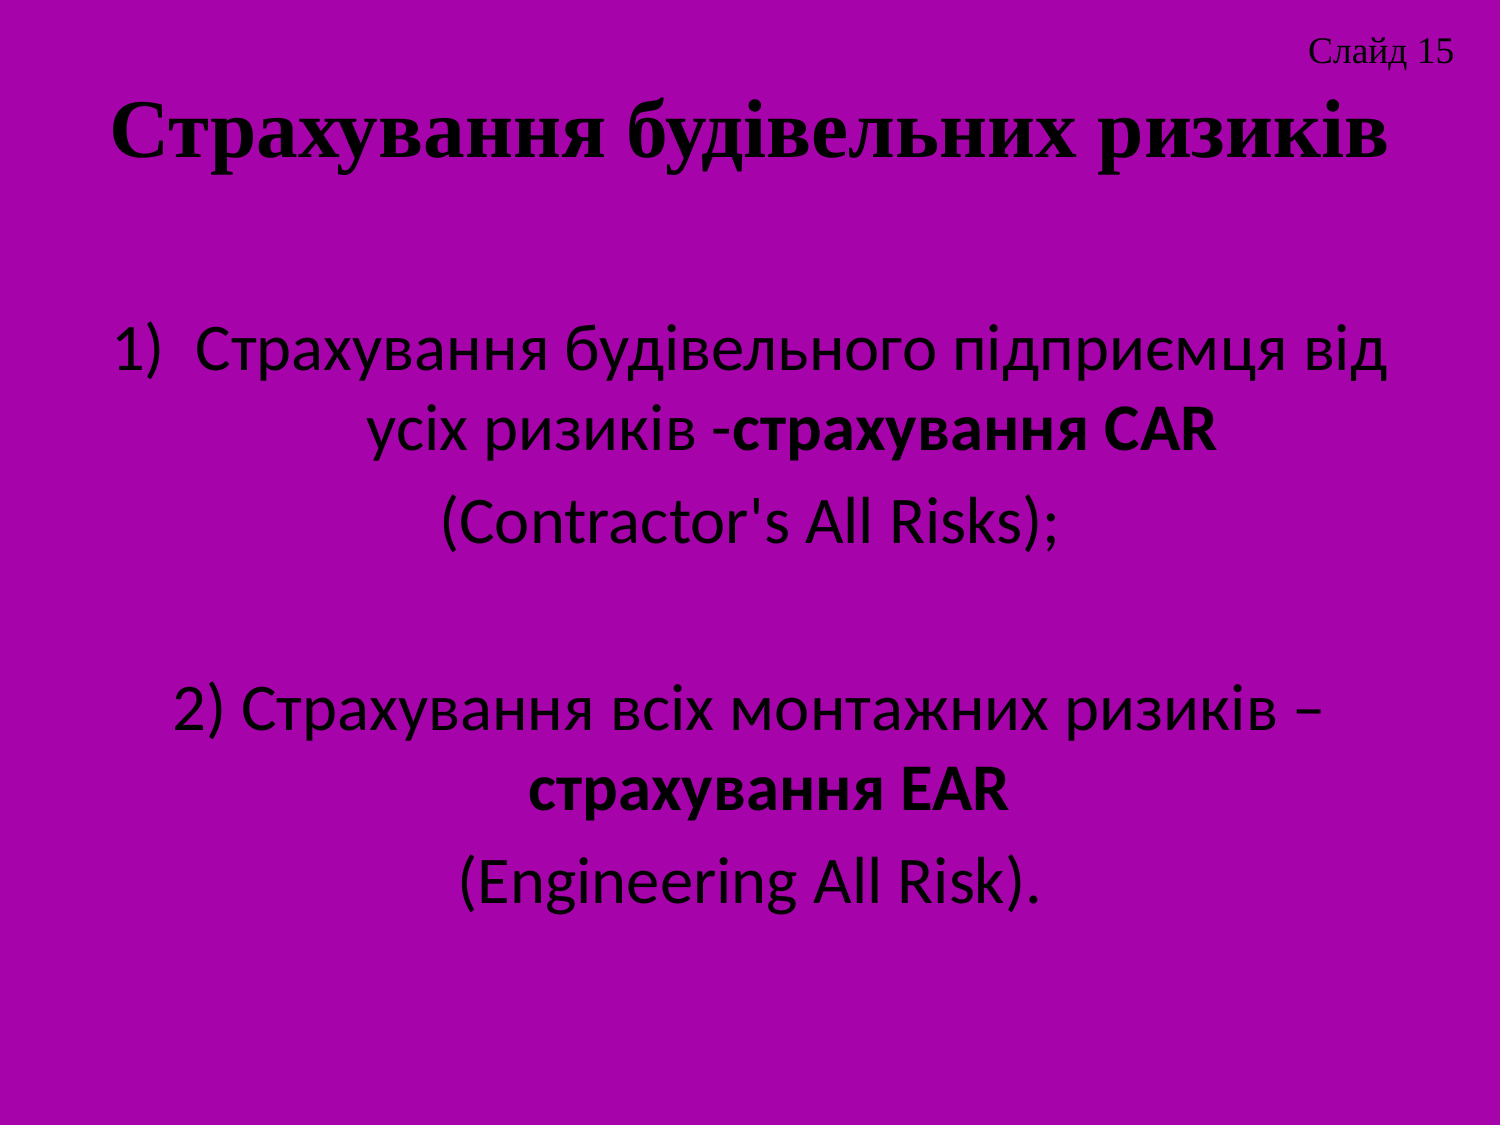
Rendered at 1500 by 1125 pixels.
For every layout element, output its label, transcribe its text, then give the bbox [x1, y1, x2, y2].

list Страхування будівельних ризиків Страхування будівельного підприємця від усіх ризиків -страхування CAR (Contractor's All Risks); 2) Страхування всіх монтажних ризиків – страхування EAR (Engineering All Risk). [75, 66, 1425, 1005]
text_box Слайд 15 [1293, 19, 1483, 79]
